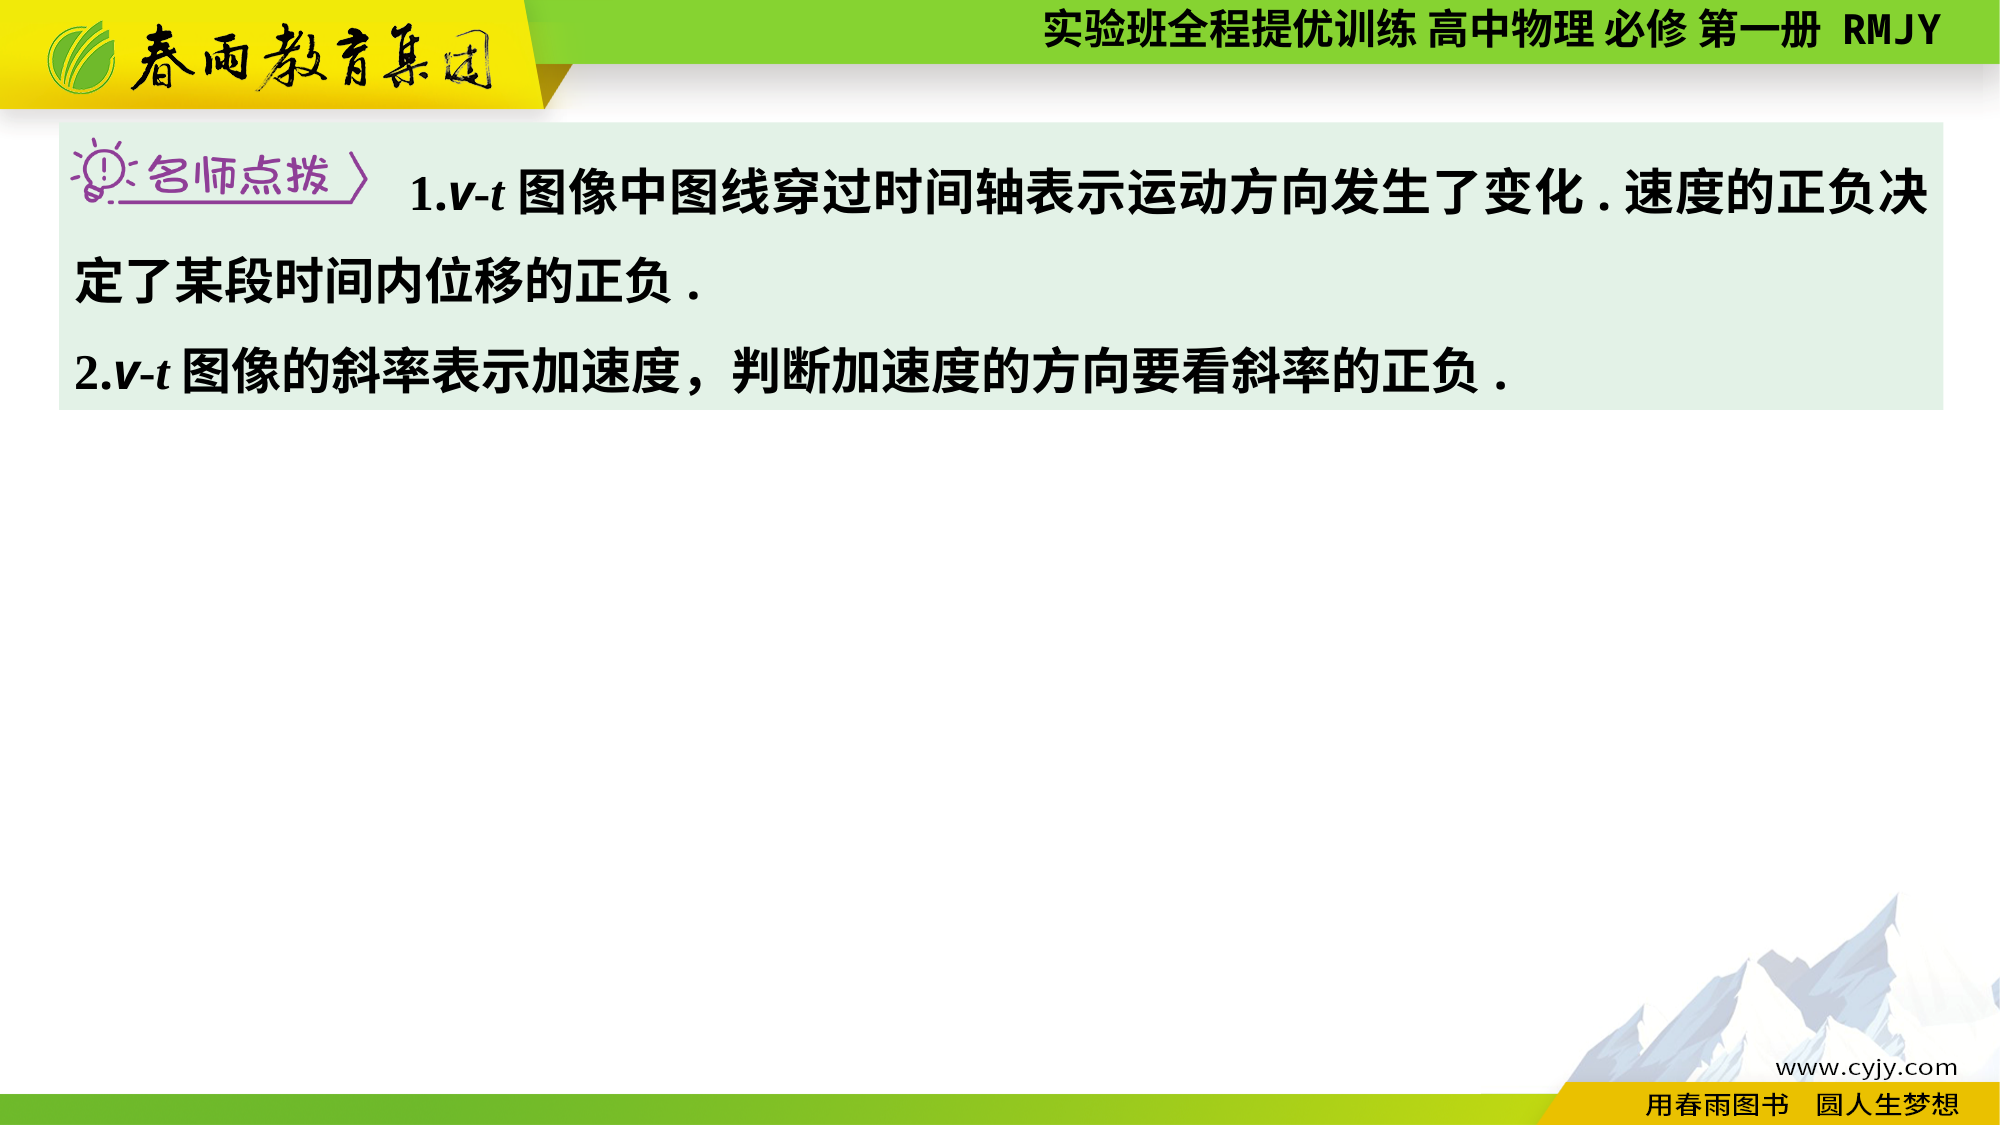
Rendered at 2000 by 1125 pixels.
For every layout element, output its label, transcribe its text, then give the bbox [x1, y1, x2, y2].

list 1.v-t图像中图线穿过时间轴表示运动方向发生了变化.速度的正负决定了某段时间内位移的正负. 2.v-t图像的斜率表示加速度，判断加速度的方向要看斜率的正负. [59, 122, 1944, 410]
picture [0, 0, 2000, 1125]
